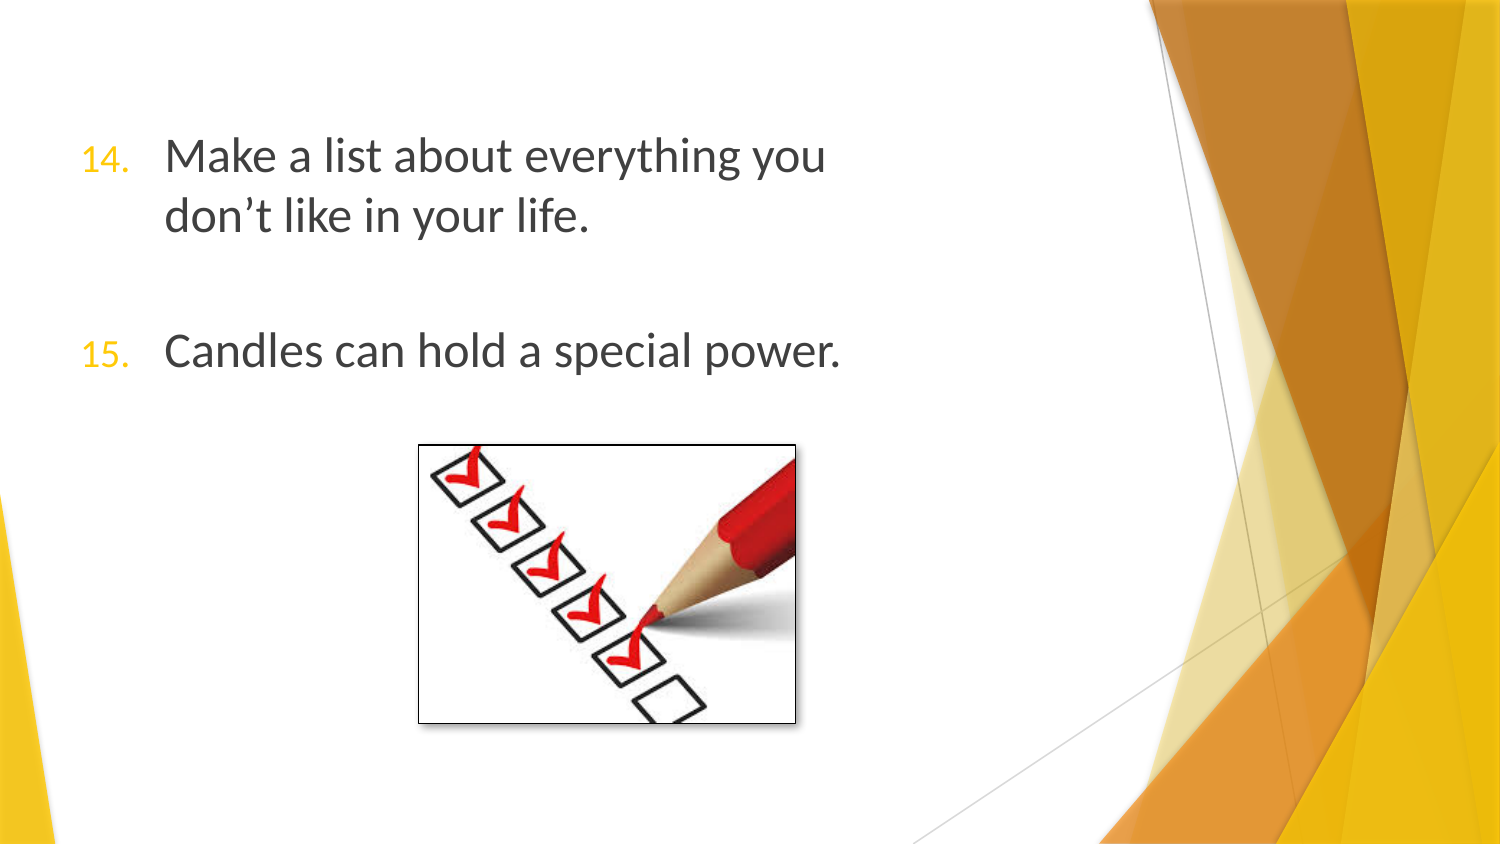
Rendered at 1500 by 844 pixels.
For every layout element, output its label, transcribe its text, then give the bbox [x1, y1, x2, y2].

picture [418, 444, 796, 724]
list Make a list about everything you don’t like in your life. Candles can hold a special power. [64, 114, 1188, 411]
